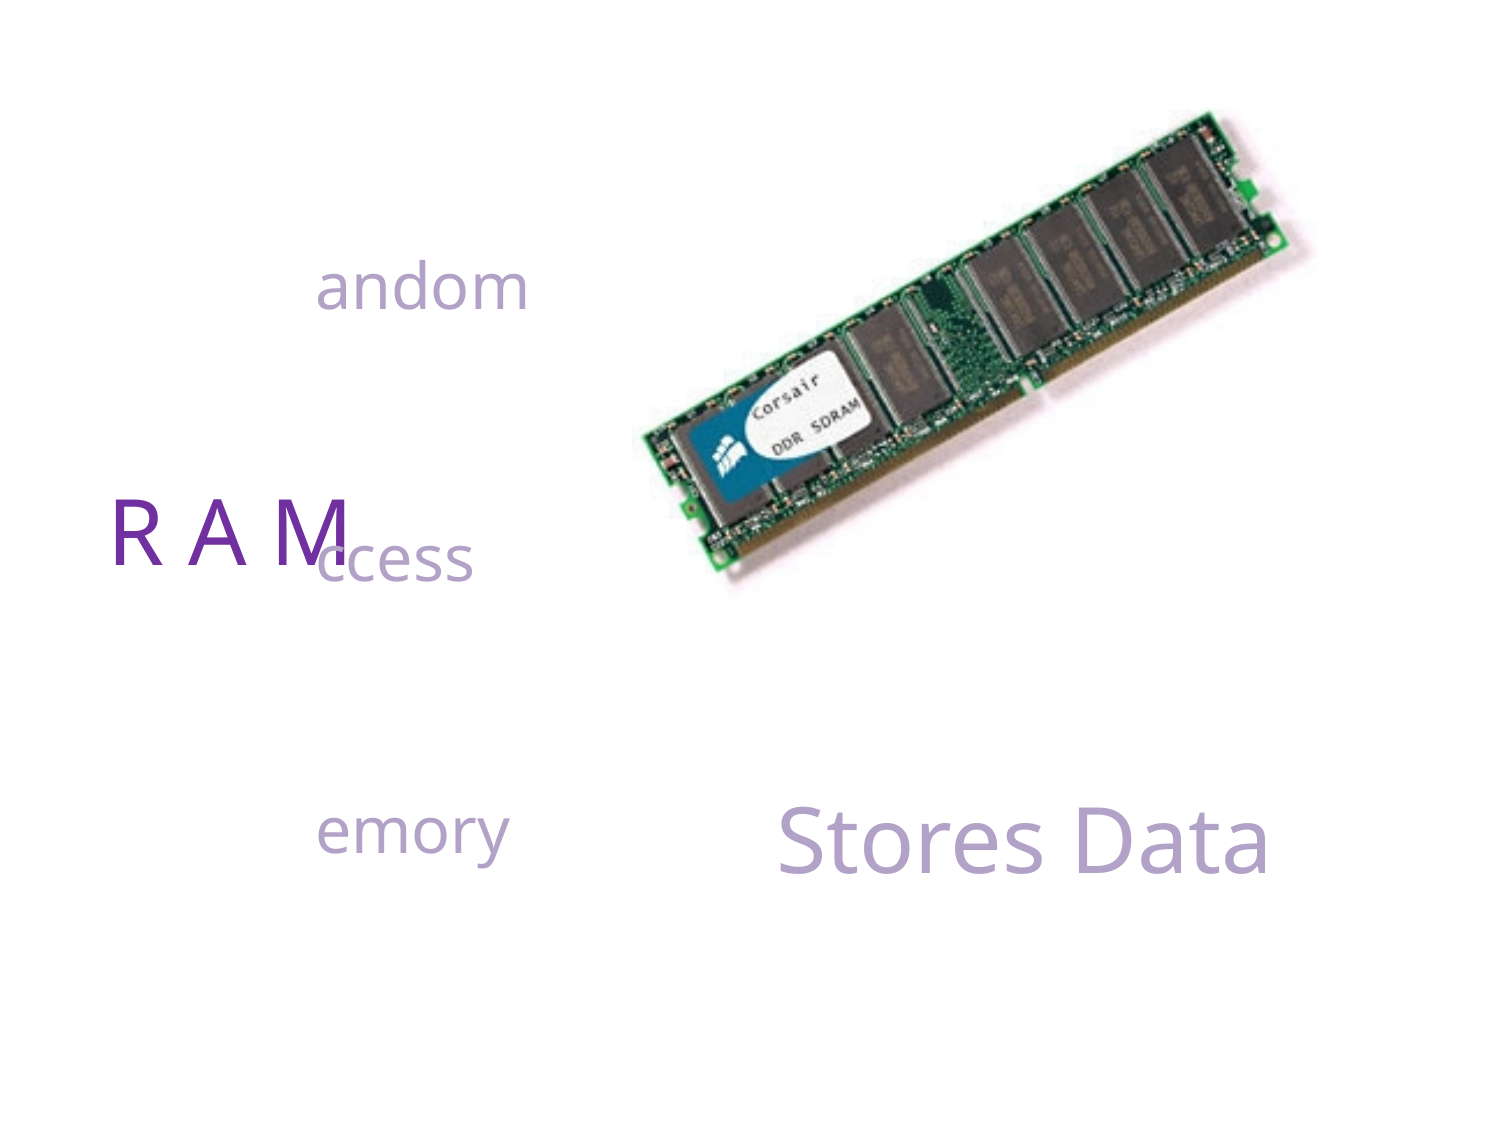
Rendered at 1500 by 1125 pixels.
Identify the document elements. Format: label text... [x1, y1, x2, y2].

title R A M [75, 45, 388, 1013]
list andom ccess emory [300, 237, 788, 875]
text_box Stores Data [649, 774, 1400, 900]
picture [632, 0, 1328, 695]
